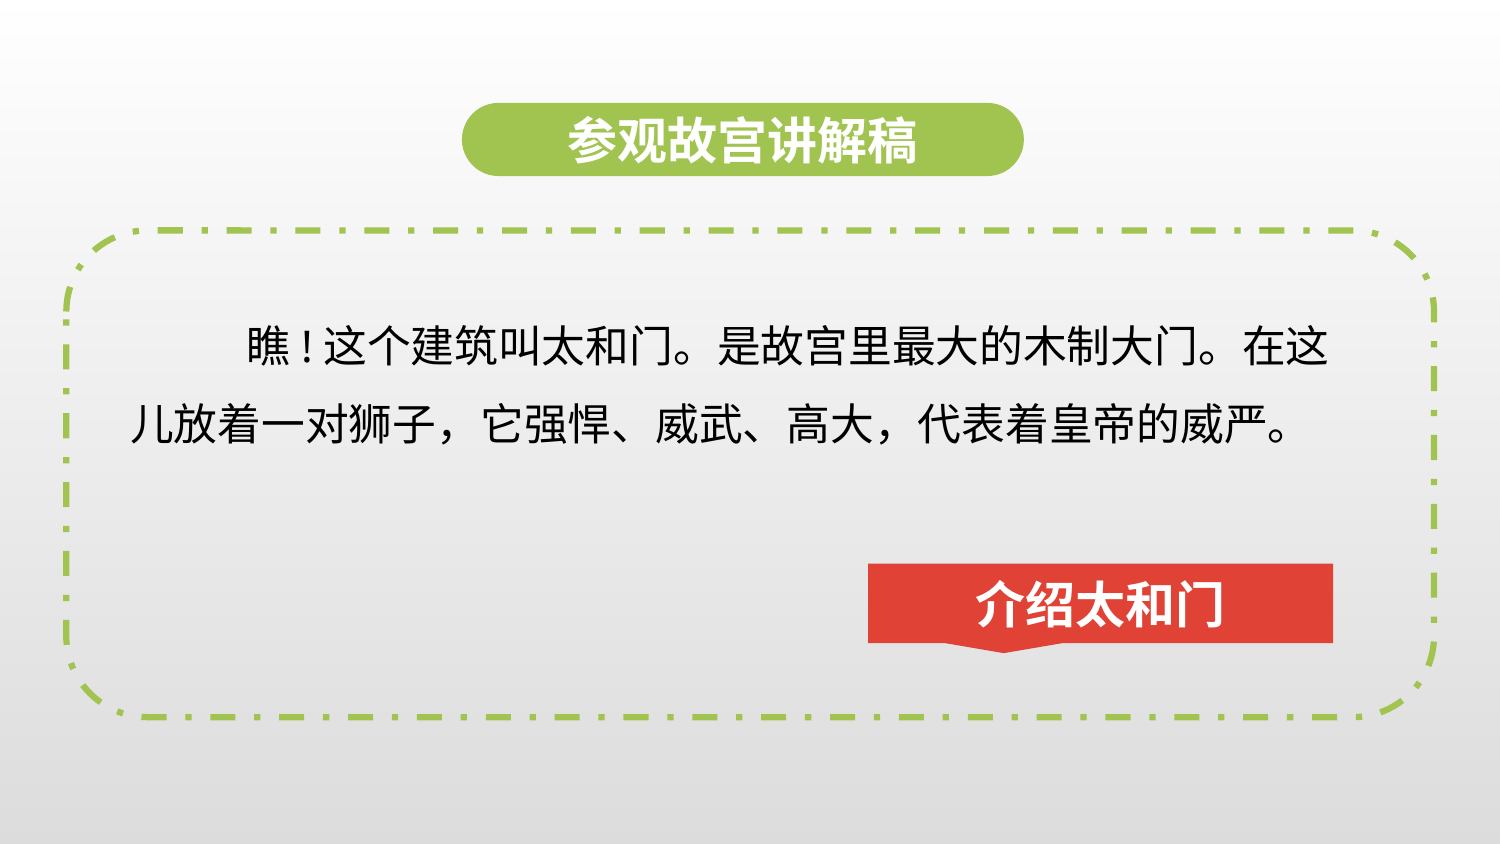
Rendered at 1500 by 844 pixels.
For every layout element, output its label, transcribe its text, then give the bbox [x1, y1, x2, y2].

text_box 参观故宫讲解稿 [460, 101, 1025, 178]
text_box 介绍太和门 [867, 563, 1334, 654]
text_box [65, 229, 1436, 719]
